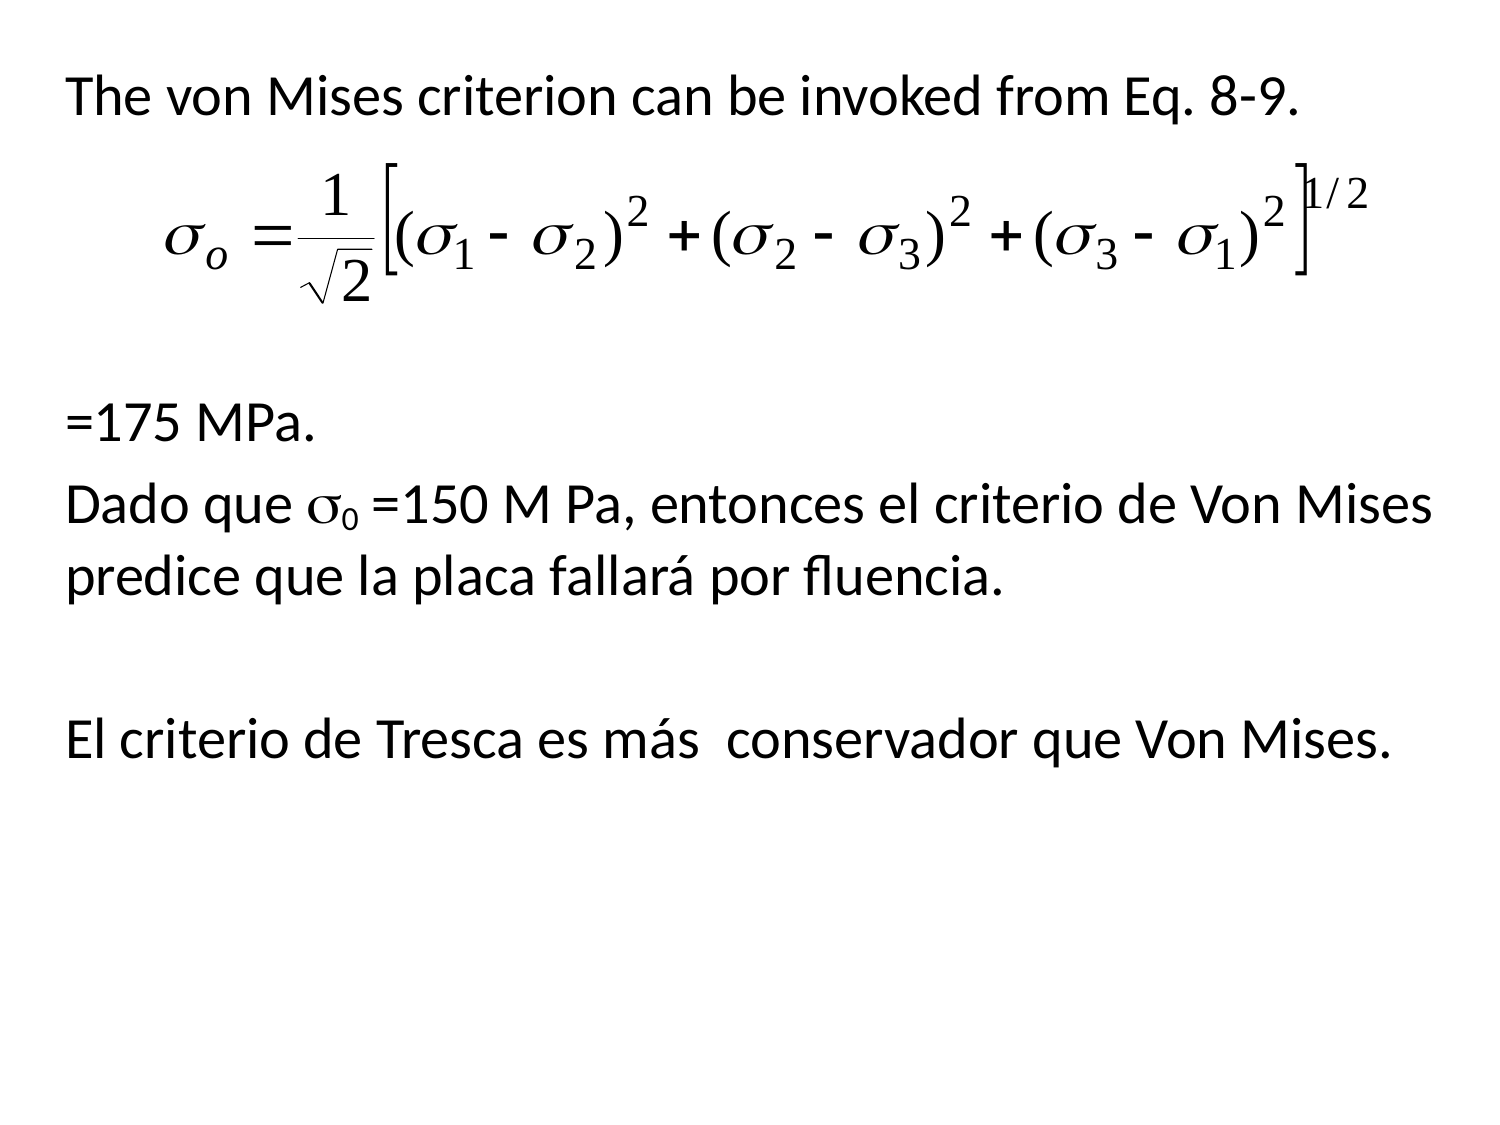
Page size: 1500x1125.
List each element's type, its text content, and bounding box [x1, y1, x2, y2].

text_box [162, 162, 1374, 309]
list The von Mises criterion can be invoked from Eq. 8-9. =175 MPa. Dado que 0 =150 M Pa, entonces el criterio de Von Mises predice que la placa fallará por fluencia. El criterio de Tresca es más conservador que Von Mises. [50, 50, 1463, 1000]
